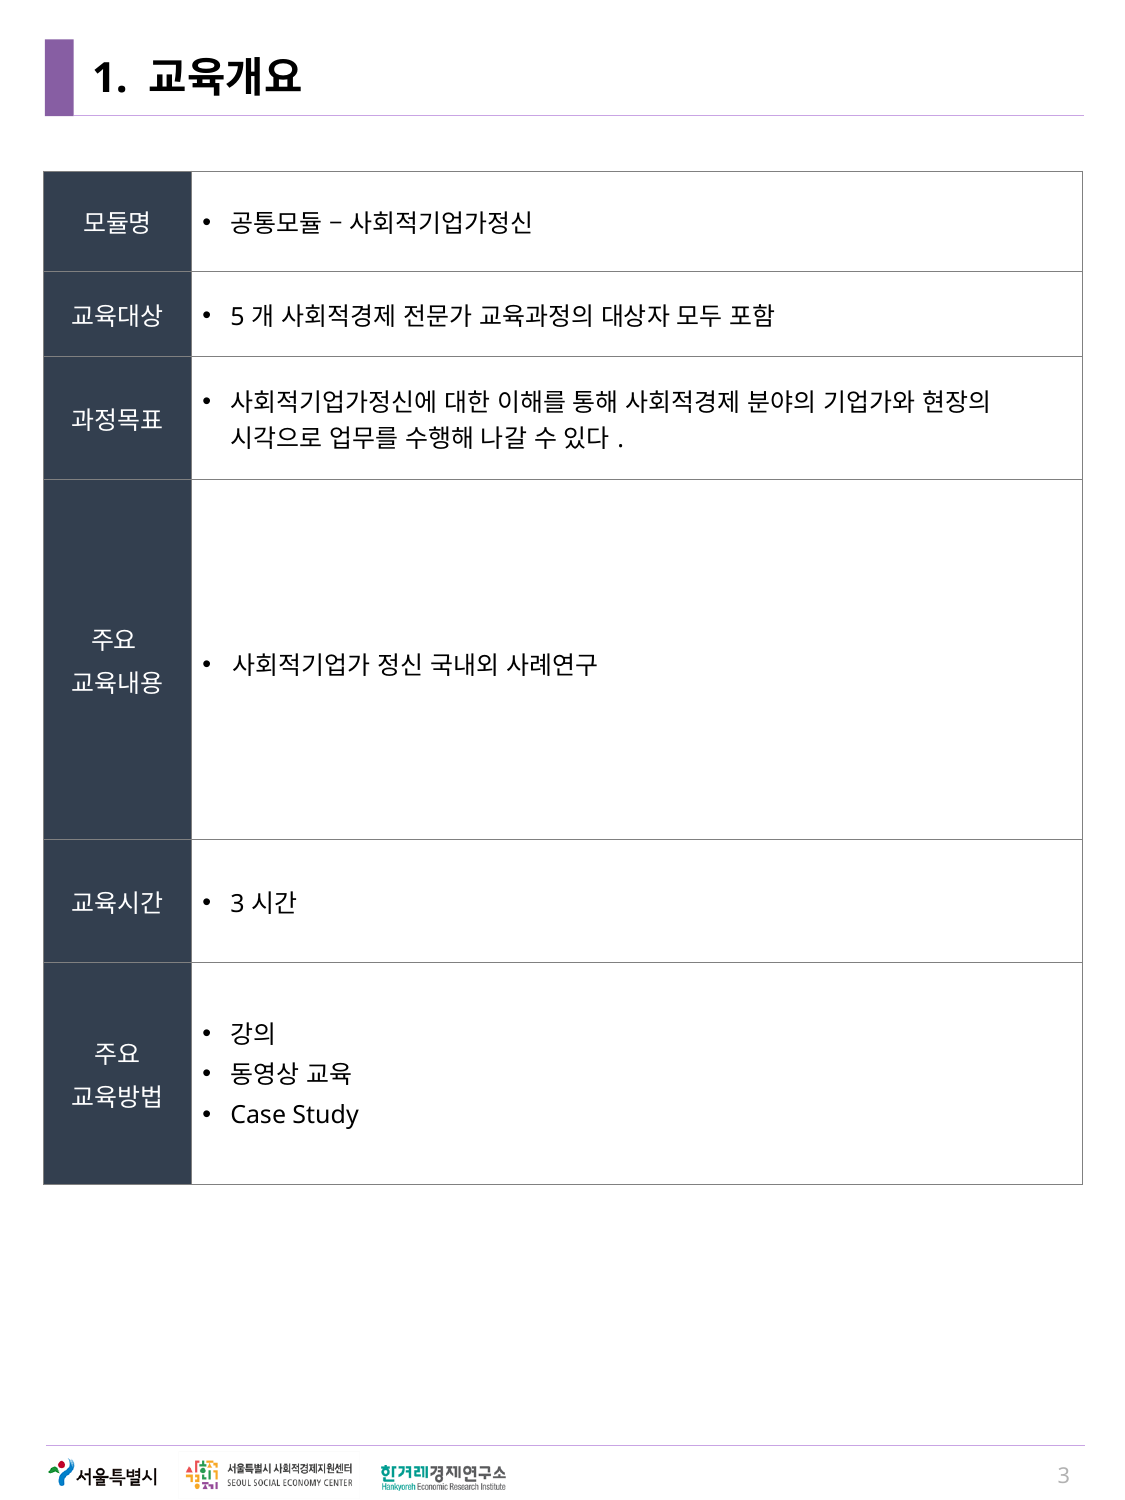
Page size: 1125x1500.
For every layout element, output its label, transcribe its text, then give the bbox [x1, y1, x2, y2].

table_cell 주요 교육방법 [44, 963, 191, 1184]
title 1. 교육개요 [77, 49, 1034, 110]
table_cell 5개 사회적경제 전문가 교육과정의 대상자 모두 포함 [192, 272, 1082, 356]
table_cell 3시간 [192, 840, 1082, 962]
table_cell 과정목표 [44, 357, 191, 479]
table_cell 강의 동영상 교육 Case Study [192, 963, 1082, 1184]
table_header 공통모듈 – 사회적기업가정신 [192, 172, 1082, 271]
table_cell 사회적기업가정신에 대한 이해를 통해 사회적경제 분야의 기업가와 현장의 시각으로 업무를 수행해 나갈 수 있다. [192, 357, 1082, 479]
table_cell 교육대상 [44, 272, 191, 356]
table_header 모듈명 [44, 172, 191, 271]
table_cell 사회적기업가 정신 국내외 사례연구 [192, 480, 1082, 839]
table_cell 교육시간 [44, 840, 191, 962]
slide_number 3 [832, 1436, 1086, 1500]
picture [381, 1465, 506, 1491]
picture [48, 1457, 157, 1486]
picture [178, 1451, 360, 1499]
table_cell 주요 교육내용 [44, 480, 191, 839]
